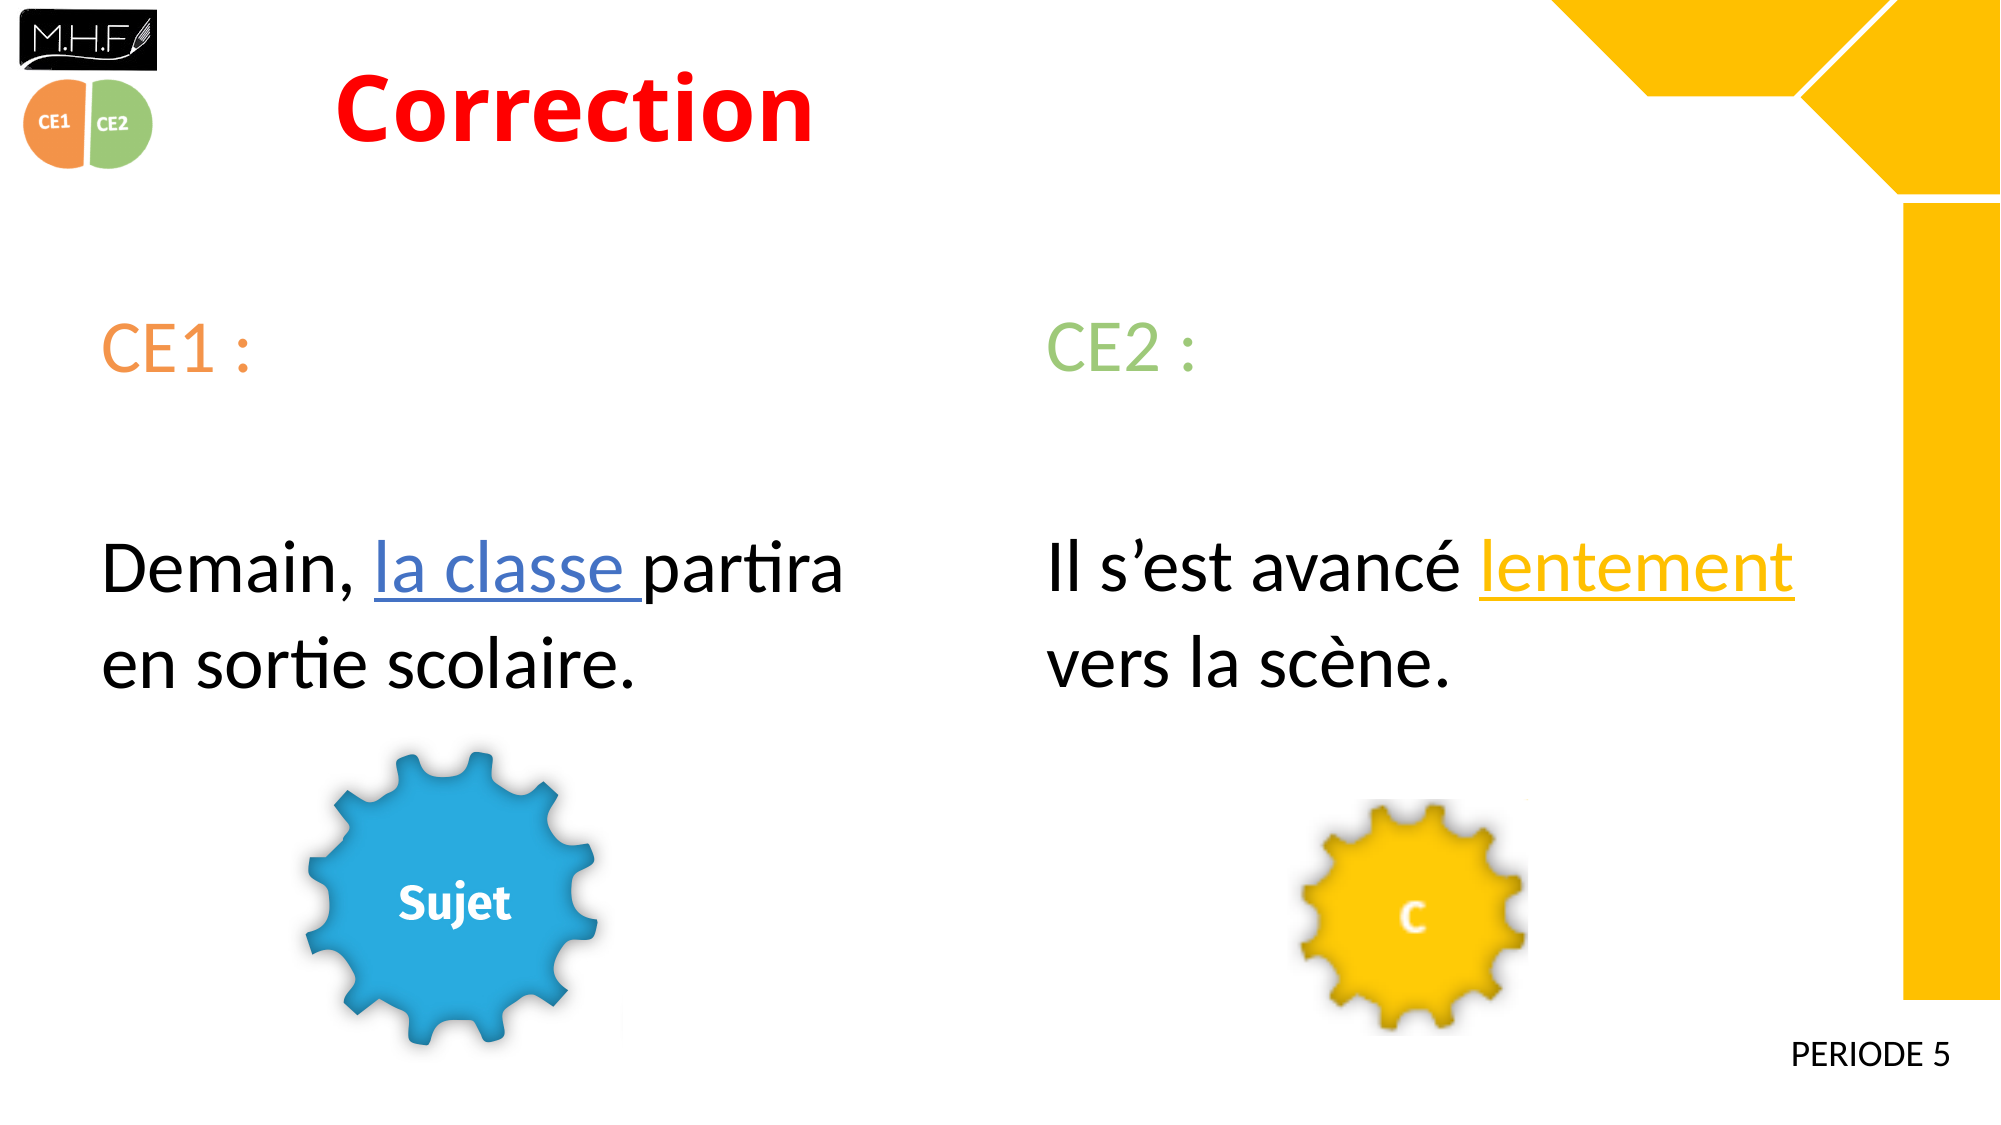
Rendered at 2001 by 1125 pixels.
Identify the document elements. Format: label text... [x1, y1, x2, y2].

title Correction [318, 3, 1865, 221]
picture [1, 7, 177, 207]
text_box [1799, 0, 2000, 196]
picture [288, 733, 623, 1063]
picture [1287, 799, 1529, 1036]
list CE1 : Demain, la classe partira en sortie scolaire. [86, 300, 897, 1015]
text_box [1902, 202, 2000, 1001]
text_box CE2 : Il s’est avancé lentement vers la scène. [1031, 299, 1853, 1014]
text_box PERIODE 5 [1362, 1021, 1967, 1125]
text_box [1549, 0, 1892, 98]
